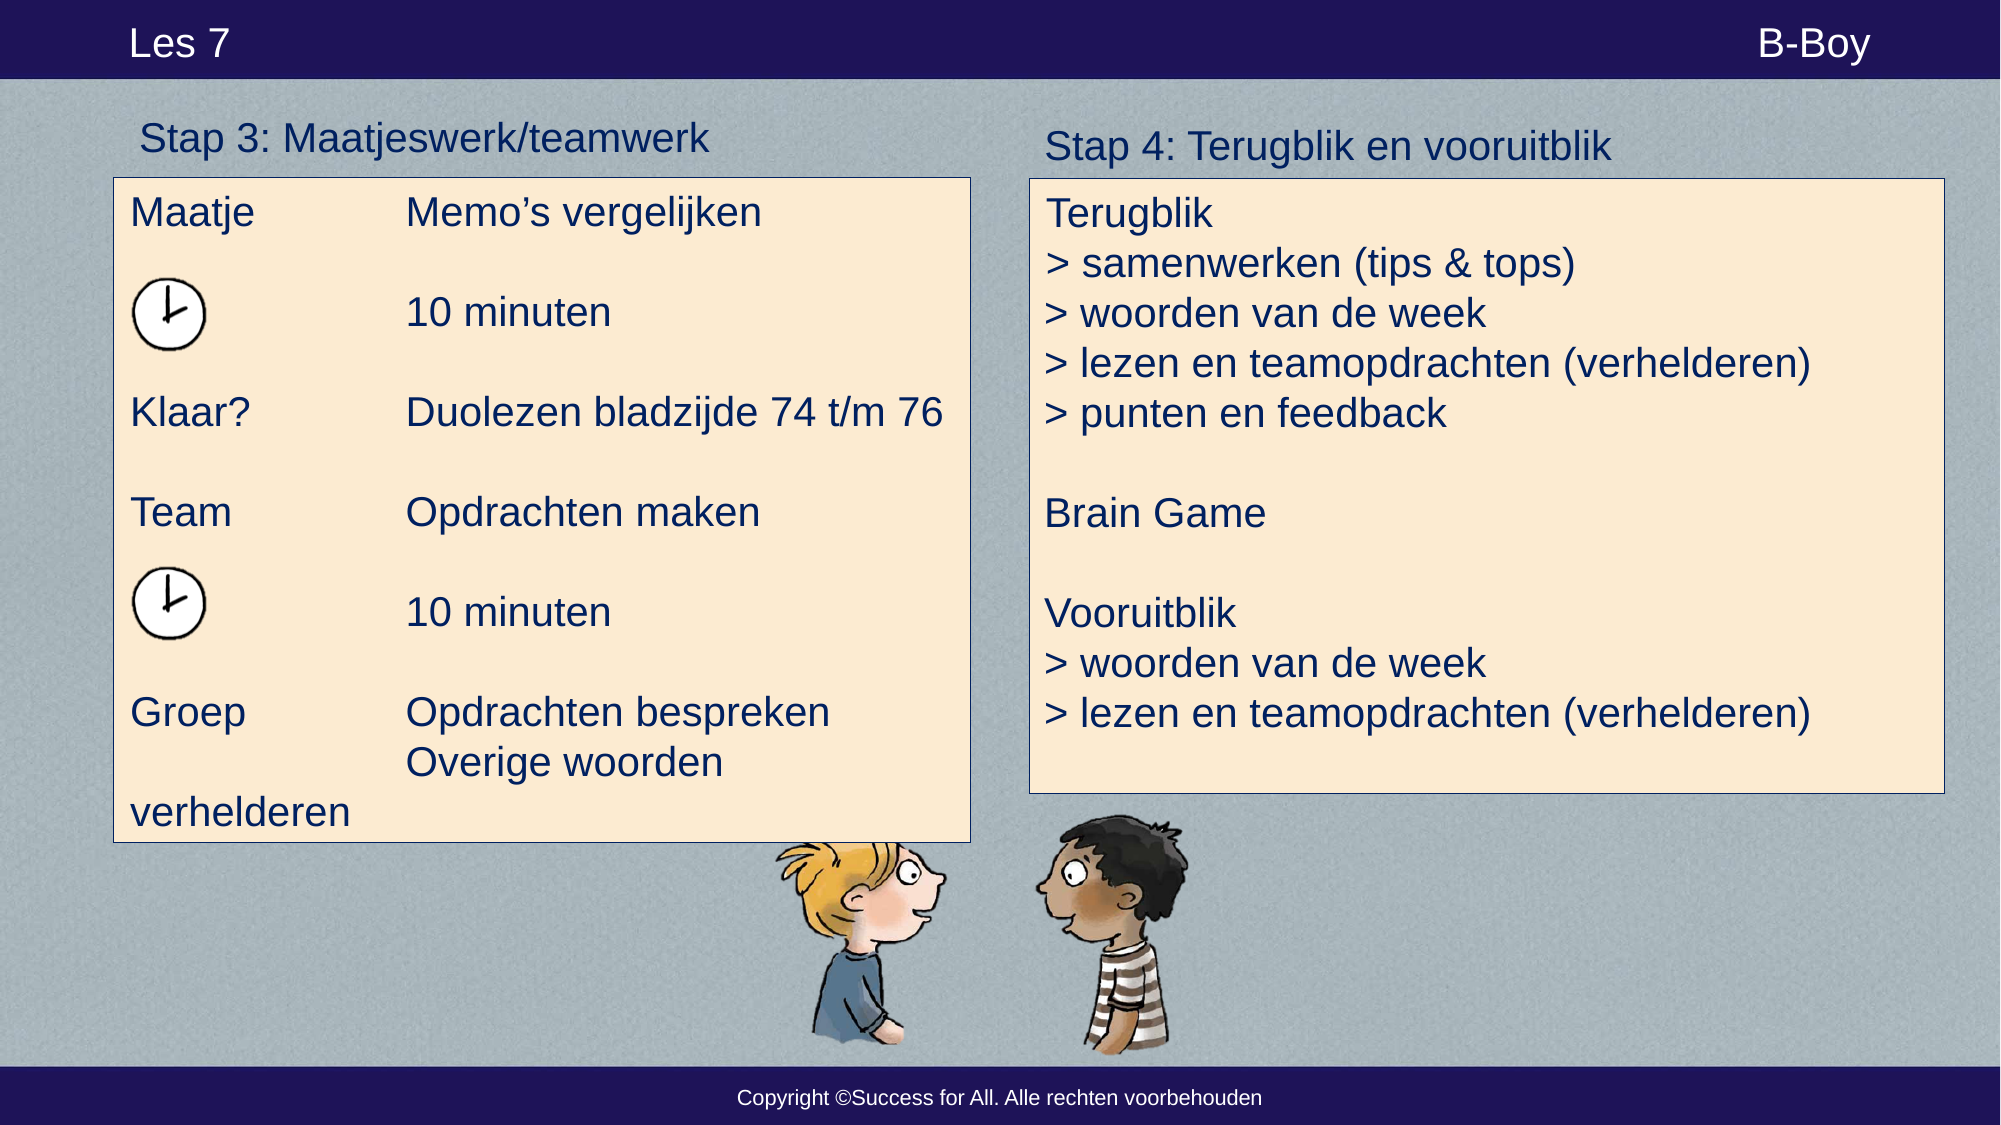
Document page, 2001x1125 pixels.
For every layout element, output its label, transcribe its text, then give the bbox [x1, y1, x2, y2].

text_box B-Boy [999, 8, 1886, 73]
picture [0, 0, 2001, 1125]
text_box Copyright ©Success for All. Alle rechten voorbehouden [0, 1076, 2000, 1125]
text_box Maatje Memo’s vergelijken 10 minuten Klaar? Duolezen bladzijde 74 t/m 76 Team Opdrachten maken 10 minuten Groep Opdrachten bespreken Overige woorden verhelderen [113, 177, 971, 843]
text_box Les 7 [114, 8, 354, 73]
text_box Stap 4: Terugblik en vooruitblik [1029, 111, 1822, 177]
text_box Terugblik > samenwerken (tips & tops) > woorden van de week > lezen en teamopdrachten (verhelderen) > punten en feedback Brain Game Vooruitblik > woorden van de week > lezen en teamopdrachten (verhelderen) [1029, 178, 1945, 794]
text_box Stap 3: Maatjeswerk/teamwerk [124, 103, 917, 169]
